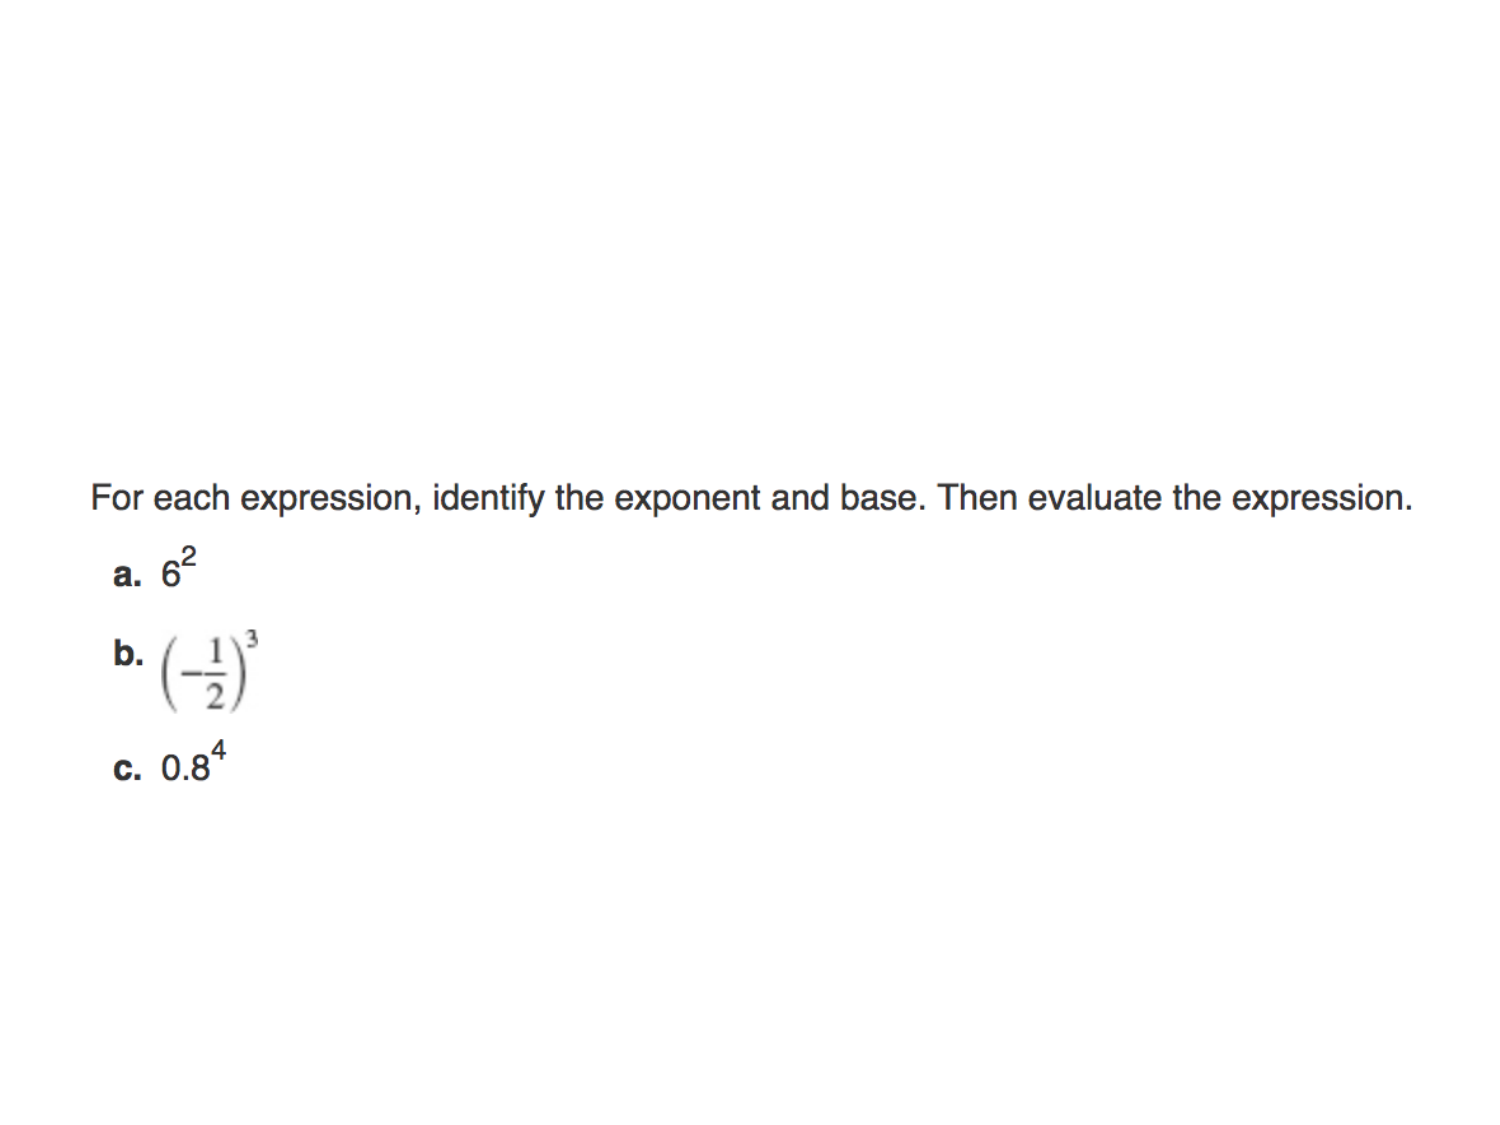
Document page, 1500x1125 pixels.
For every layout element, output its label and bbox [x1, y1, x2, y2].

list [74, 262, 1426, 1006]
